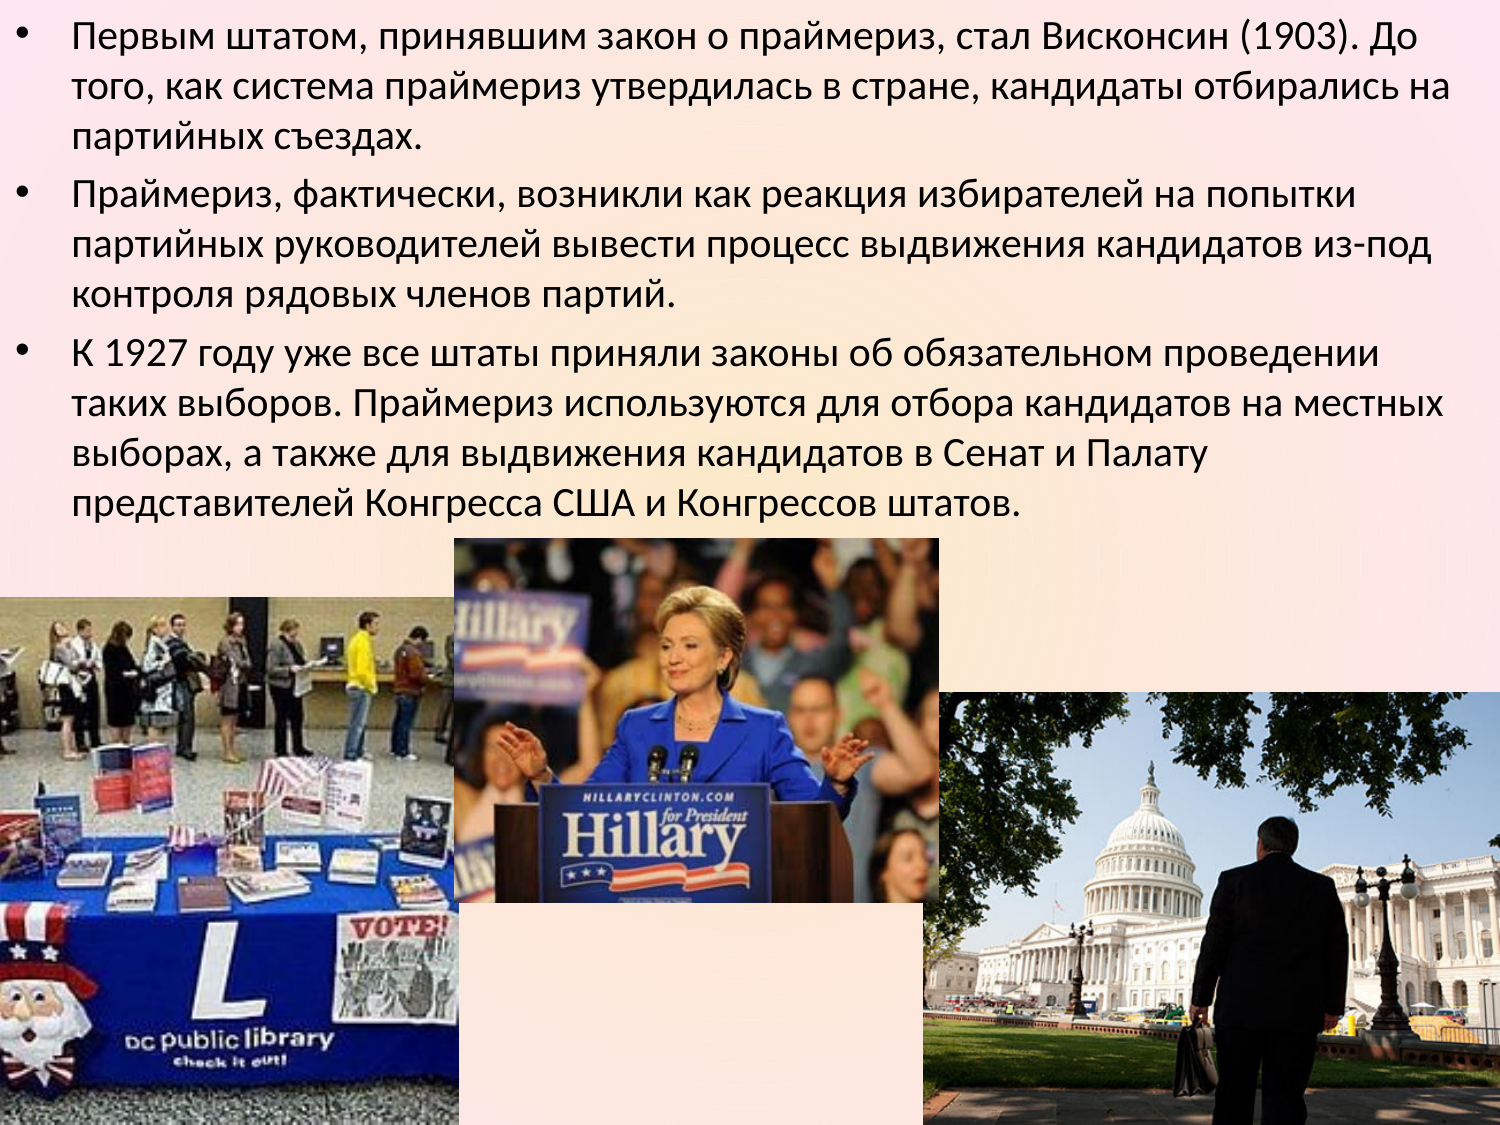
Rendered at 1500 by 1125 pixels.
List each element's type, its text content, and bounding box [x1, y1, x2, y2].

list Первым штатом, принявшим закон о праймериз, стал Висконсин (1903). До того, как система праймериз утвердилась в стране, кандидаты отбирались на партийных съездах. Праймериз, фактически, возникли как реакция избирателей на попытки партийных руководителей вывести процесс выдвижения кандидатов из-под контроля рядовых членов партий. К 1927 году уже все штаты приняли законы об обязательном проведении таких выборов. Праймериз используются для отбора кандидатов на местных выборах, а также для выдвижения кандидатов в Сенат и Палату представителей Конгресса США и Конгрессов штатов. [0, 0, 1500, 691]
picture [0, 538, 1500, 1125]
